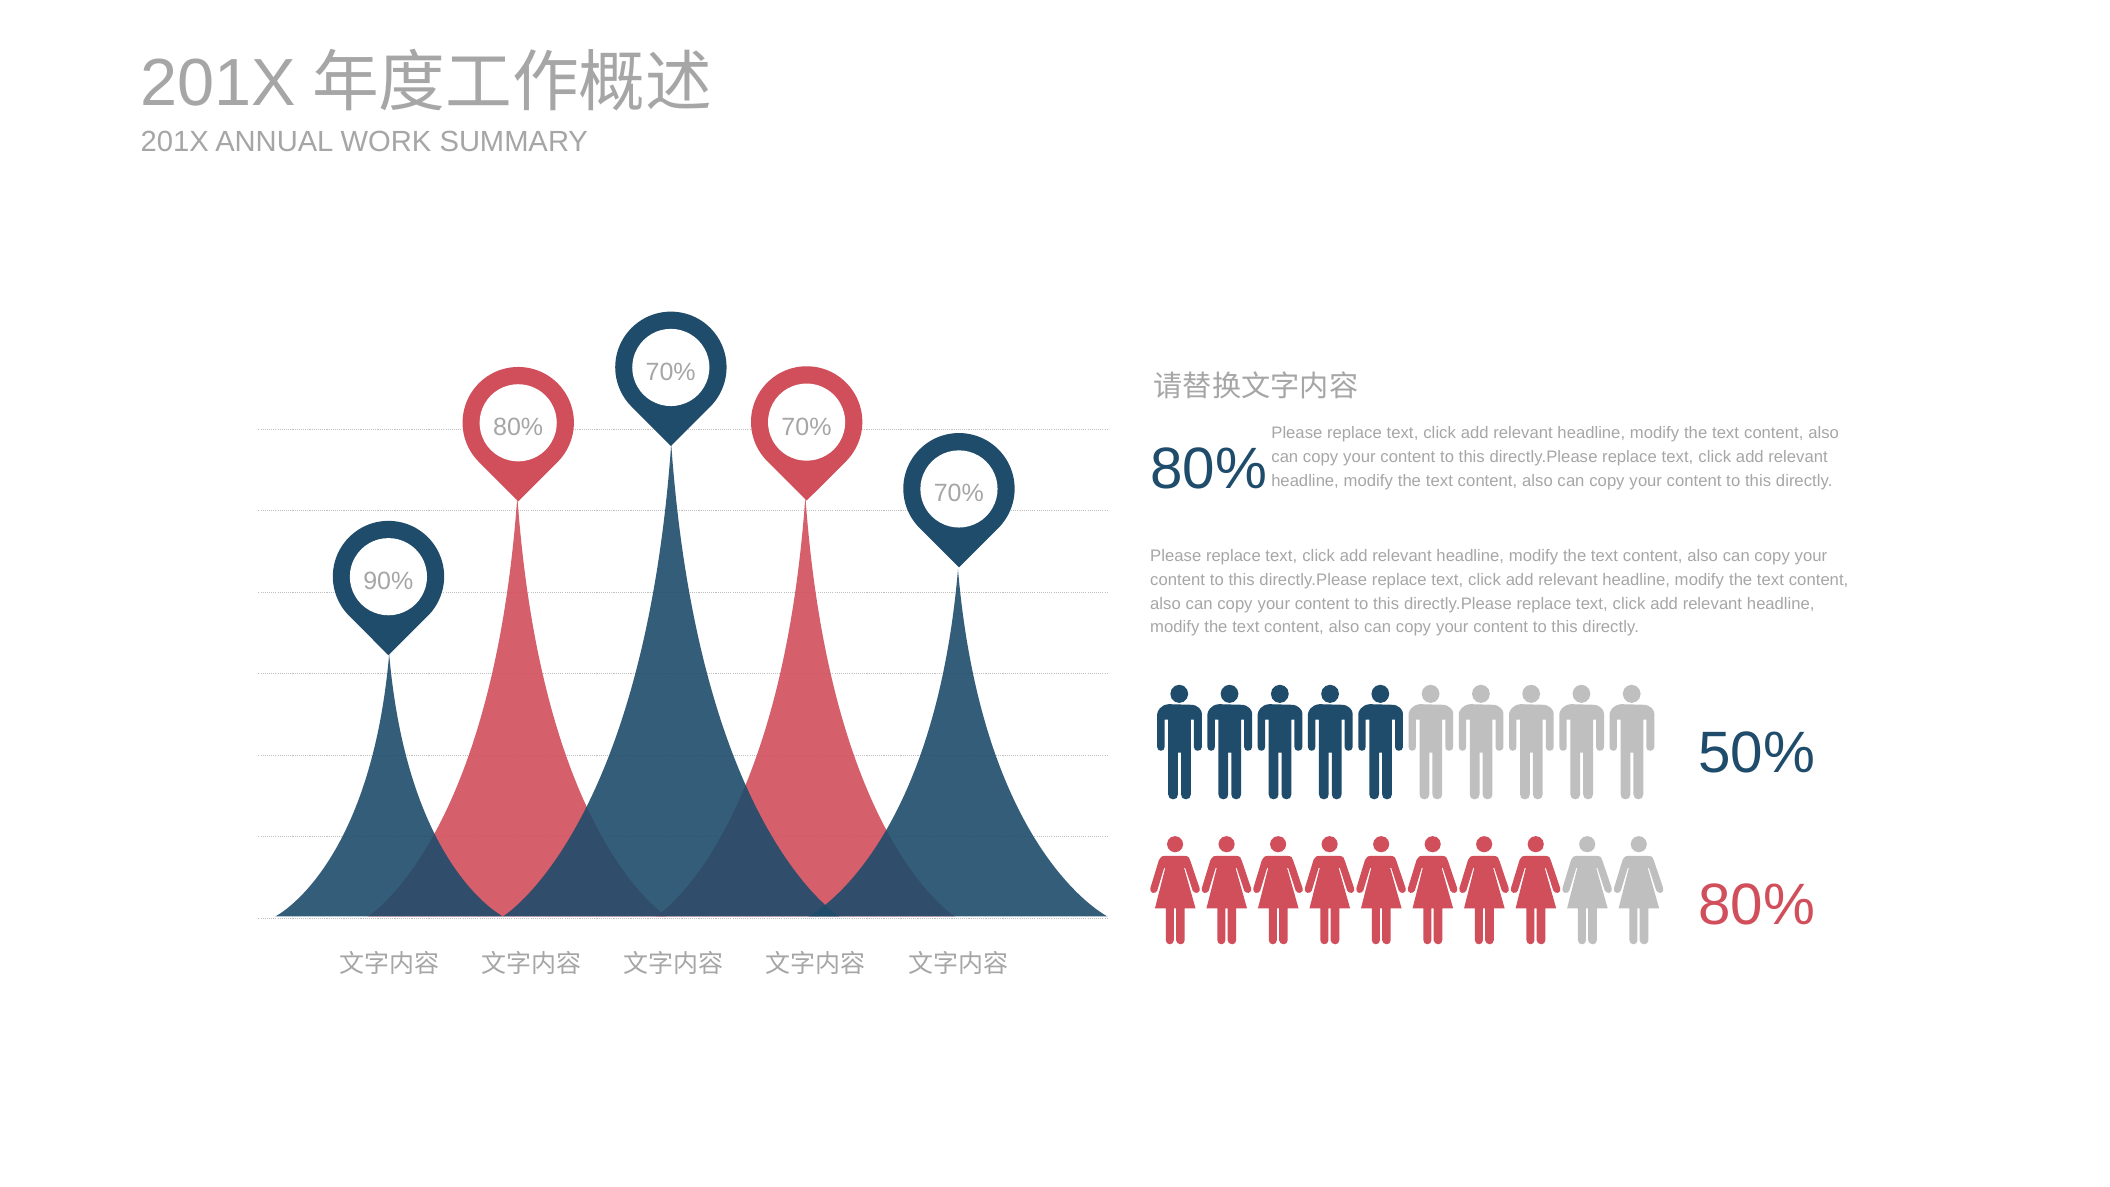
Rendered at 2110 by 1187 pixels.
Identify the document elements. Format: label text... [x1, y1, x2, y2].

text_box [615, 311, 727, 423]
text_box 文字内容 [481, 941, 582, 978]
text_box 50% [1698, 700, 1816, 785]
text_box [462, 366, 574, 479]
text_box 文字内容 [765, 941, 866, 978]
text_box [903, 433, 1015, 545]
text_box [332, 520, 445, 633]
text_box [750, 366, 863, 478]
text_box Please replace text, click add relevant headline, modify the text content, also can copy your content to this directly.Please replace text, click add relevant headline, modify the text content, also can copy your content to this directly. [1271, 417, 1850, 490]
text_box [258, 429, 1108, 919]
text_box 80% [1698, 852, 1816, 937]
text_box 80% [1150, 416, 1268, 501]
text_box 文字内容 [907, 941, 1009, 978]
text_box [1157, 684, 1655, 800]
text_box 文字内容 [339, 941, 440, 978]
text_box 201X ANNUAL WORK SUMMARY [140, 122, 602, 158]
text_box 文字内容 [623, 941, 724, 978]
text_box 请替换文字内容 [1153, 360, 1463, 403]
text_box 201X年度工作概述 [140, 38, 789, 119]
text_box Please replace text, click add relevant headline, modify the text content, also can copy your content to this directly.Please replace text, click add relevant headline, modify the text content, also can copy your content to this directly.Please replace text, click add relevant headline, modify the text content, also can copy your content to this directly. [1150, 540, 1850, 637]
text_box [1149, 836, 1664, 945]
